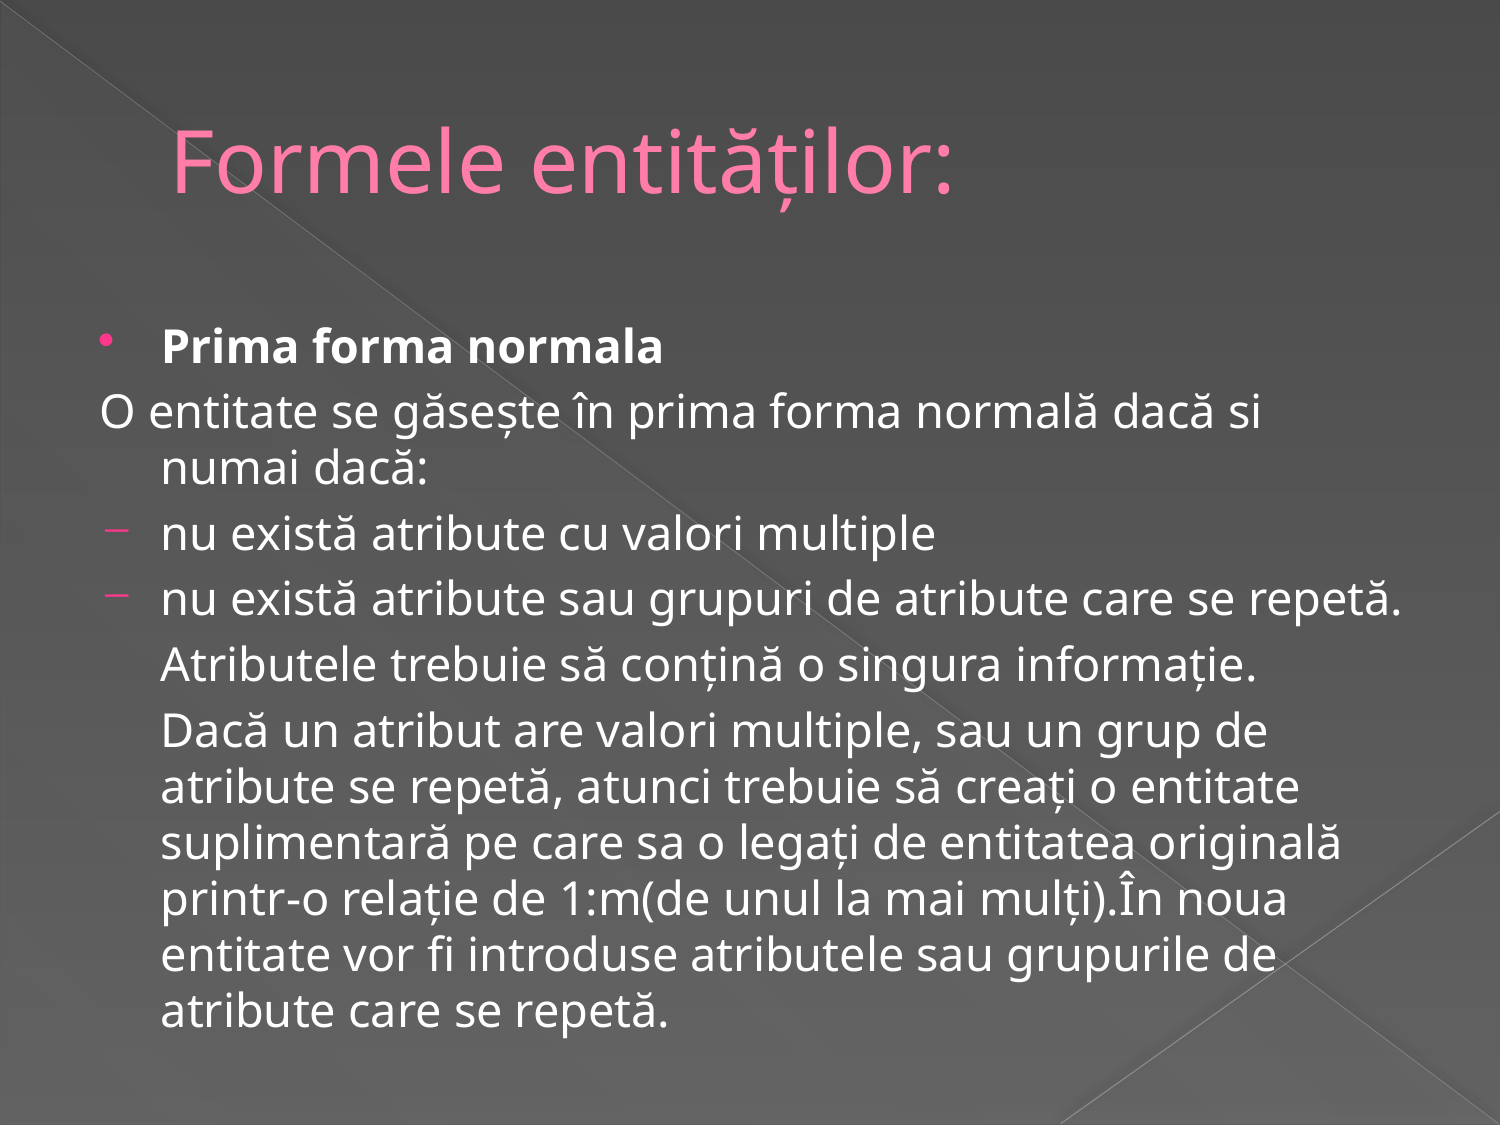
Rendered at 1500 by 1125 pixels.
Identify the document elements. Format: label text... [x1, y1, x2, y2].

list Prima forma normala O entitate se găseşte în prima forma normală dacă si numai dacă: nu există atribute cu valori multiple nu există atribute sau grupuri de atribute care se repetă. Atributele trebuie să conţină o singura informaţie. Dacă un atribut are valori multiple, sau un grup de atribute se repetă, atunci trebuie să creaţi o entitate suplimentară pe care sa o legaţi de entitatea originală printr-o relaţie de 1:m(de unul la mai mulţi).În noua entitate vor fi introduse atributele sau grupurile de atribute care se repetă. [75, 308, 1425, 1059]
title Formele entităţilor: [75, 43, 1425, 274]
